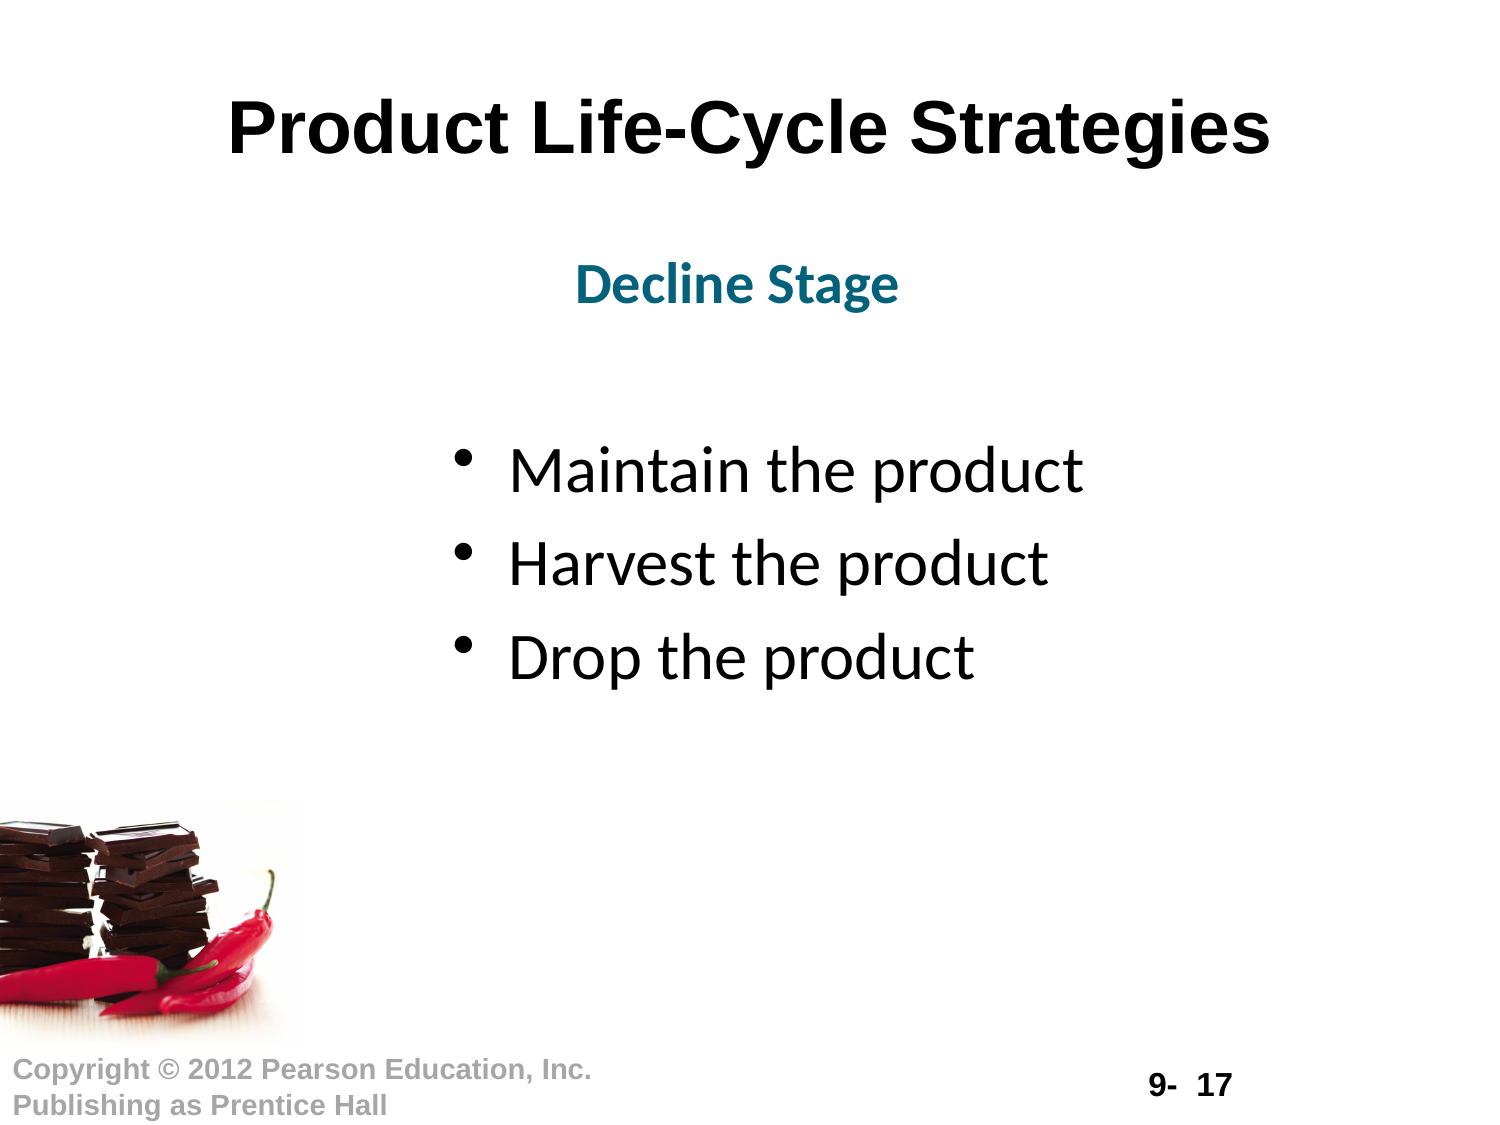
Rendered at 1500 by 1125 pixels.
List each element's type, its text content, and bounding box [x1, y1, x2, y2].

title Product Life-Cycle Strategies [112, 37, 1388, 226]
list Maintain the product Harvest the product Drop the product [437, 324, 1163, 1001]
picture [0, 800, 300, 1050]
list Decline Stage [149, 237, 1326, 301]
